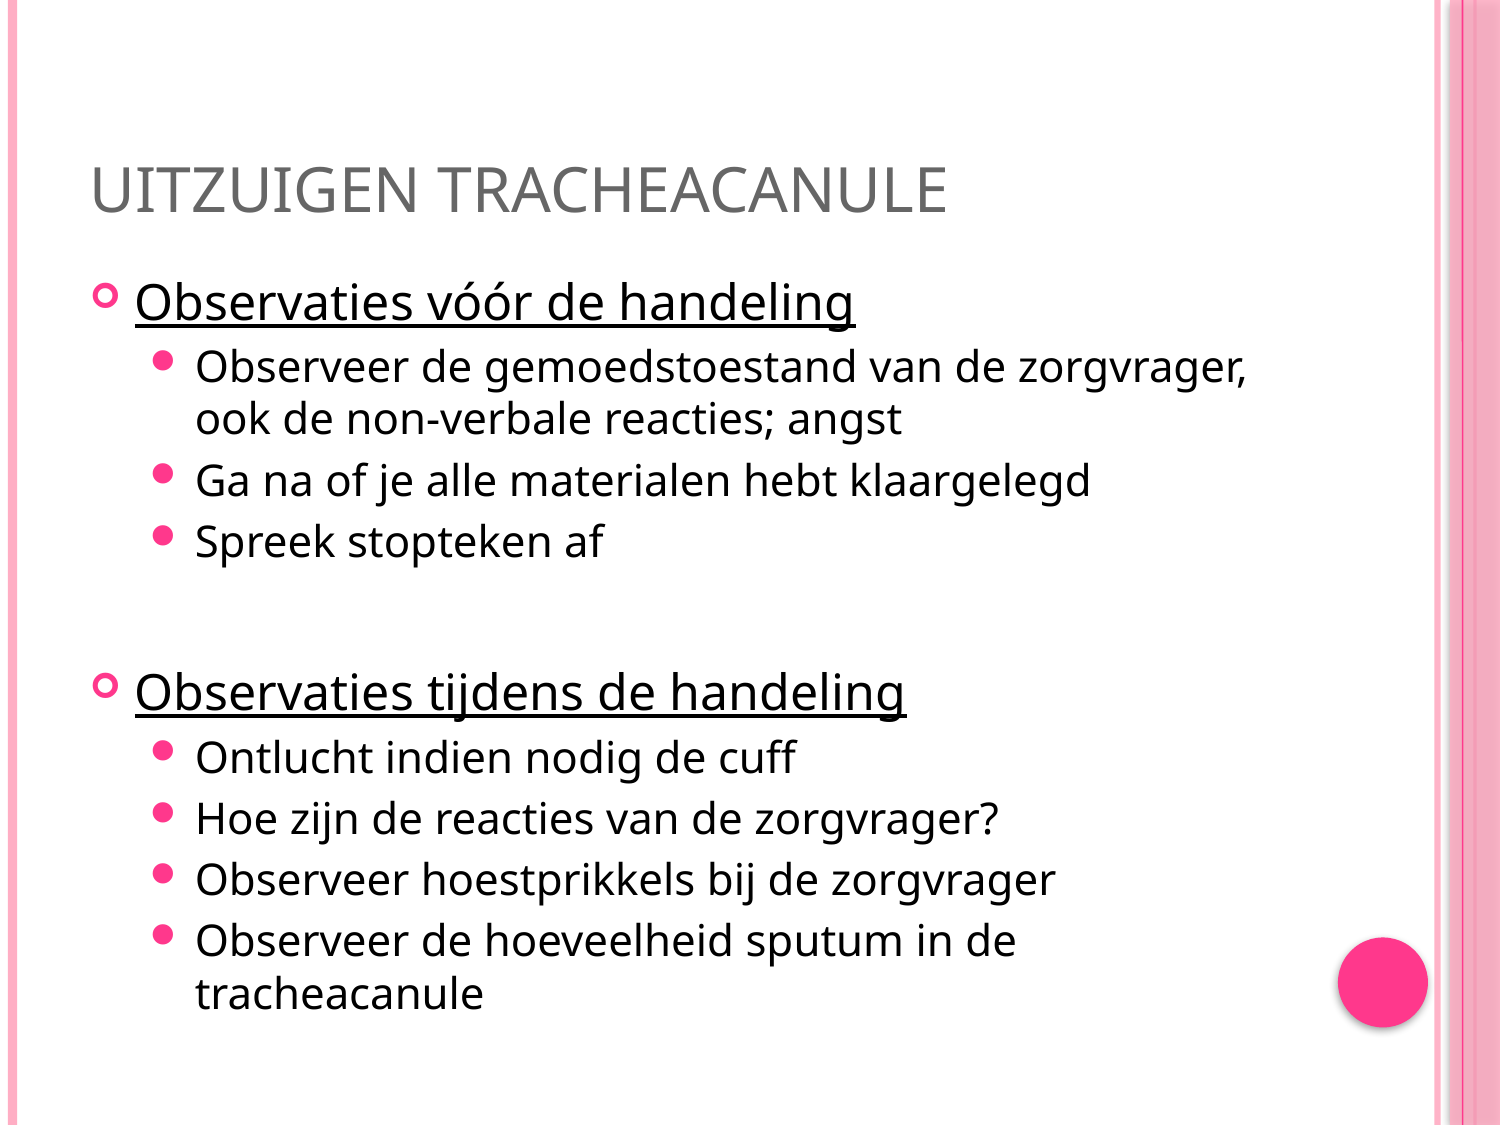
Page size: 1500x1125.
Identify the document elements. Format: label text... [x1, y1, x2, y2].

title Uitzuigen tracheacanule [75, 45, 1300, 233]
list Observaties vóór de handeling Observeer de gemoedstoestand van de zorgvrager, ook de non-verbale reacties; angst Ga na of je alle materialen hebt klaargelegd Spreek stopteken af Observaties tijdens de handeling Ontlucht indien nodig de cuff Hoe zijn de reacties van de zorgvrager? Observeer hoestprikkels bij de zorgvrager Observeer de hoeveelheid sputum in de tracheacanule [75, 262, 1300, 1062]
